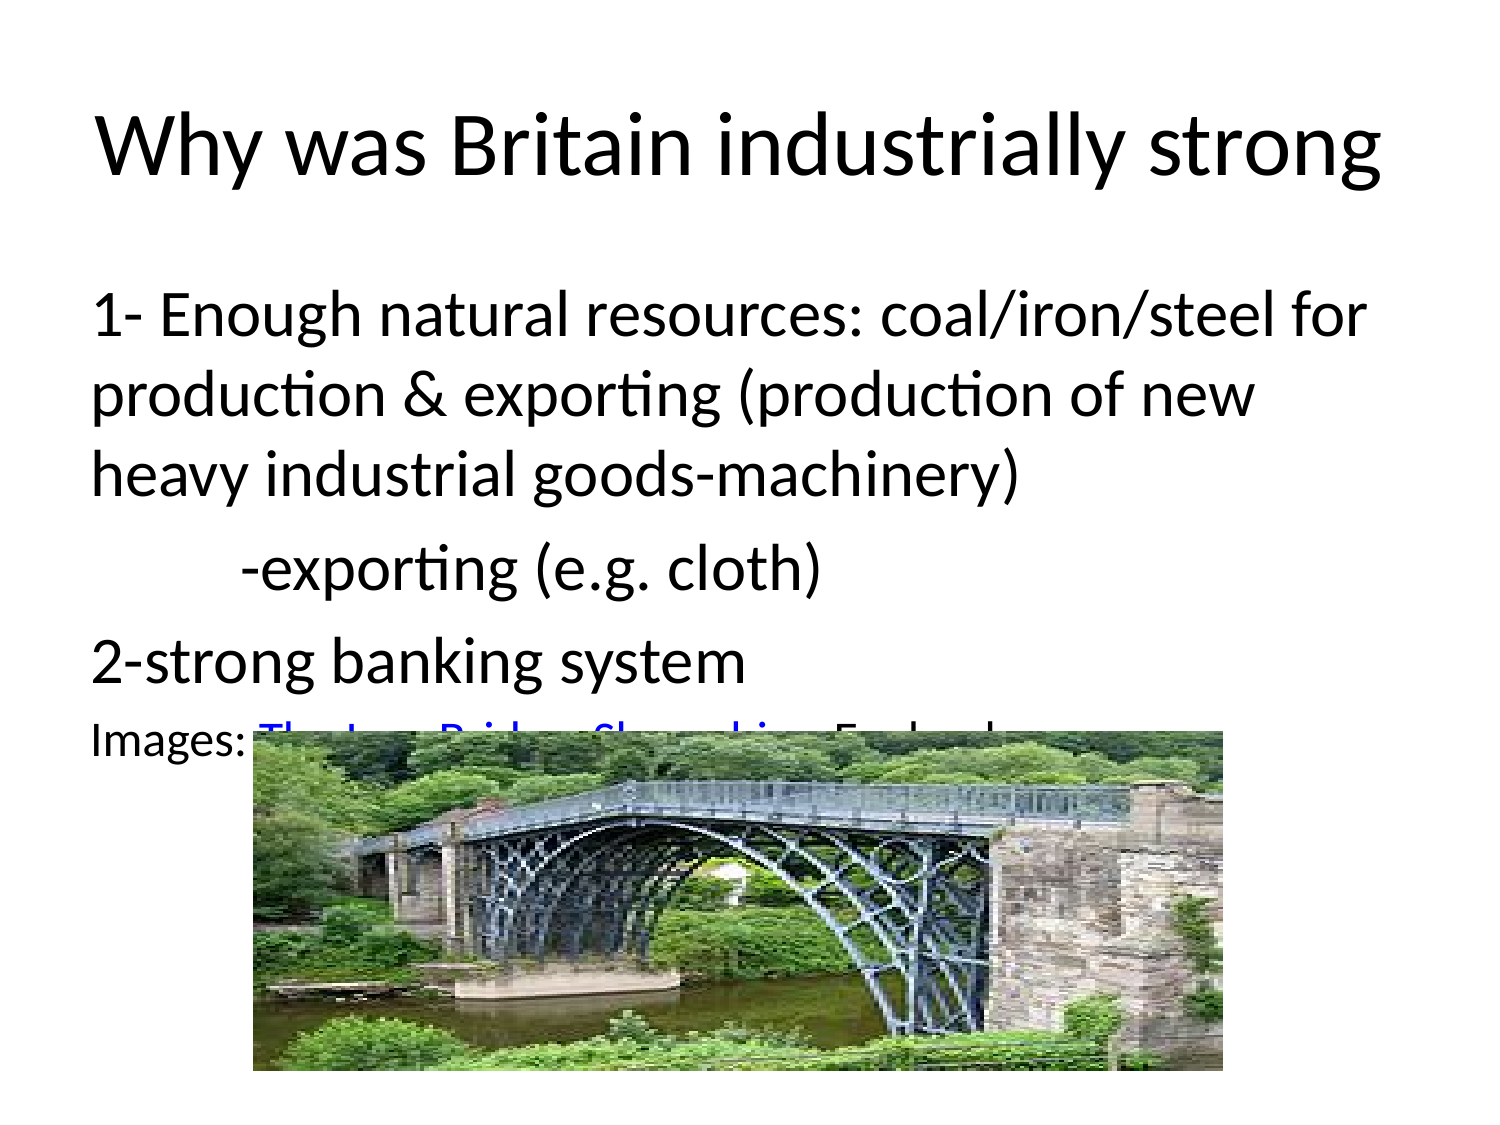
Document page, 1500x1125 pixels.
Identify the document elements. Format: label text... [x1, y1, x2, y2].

title Why was Britain industrially strong [75, 45, 1425, 233]
list 1- Enough natural resources: coal/iron/steel for production & exporting (production of new heavy industrial goods-machinery) -exporting (e.g. cloth) 2-strong banking system Images: The Iron Bridge, Shropshire, England [75, 262, 1425, 1005]
picture [253, 731, 1223, 1071]
